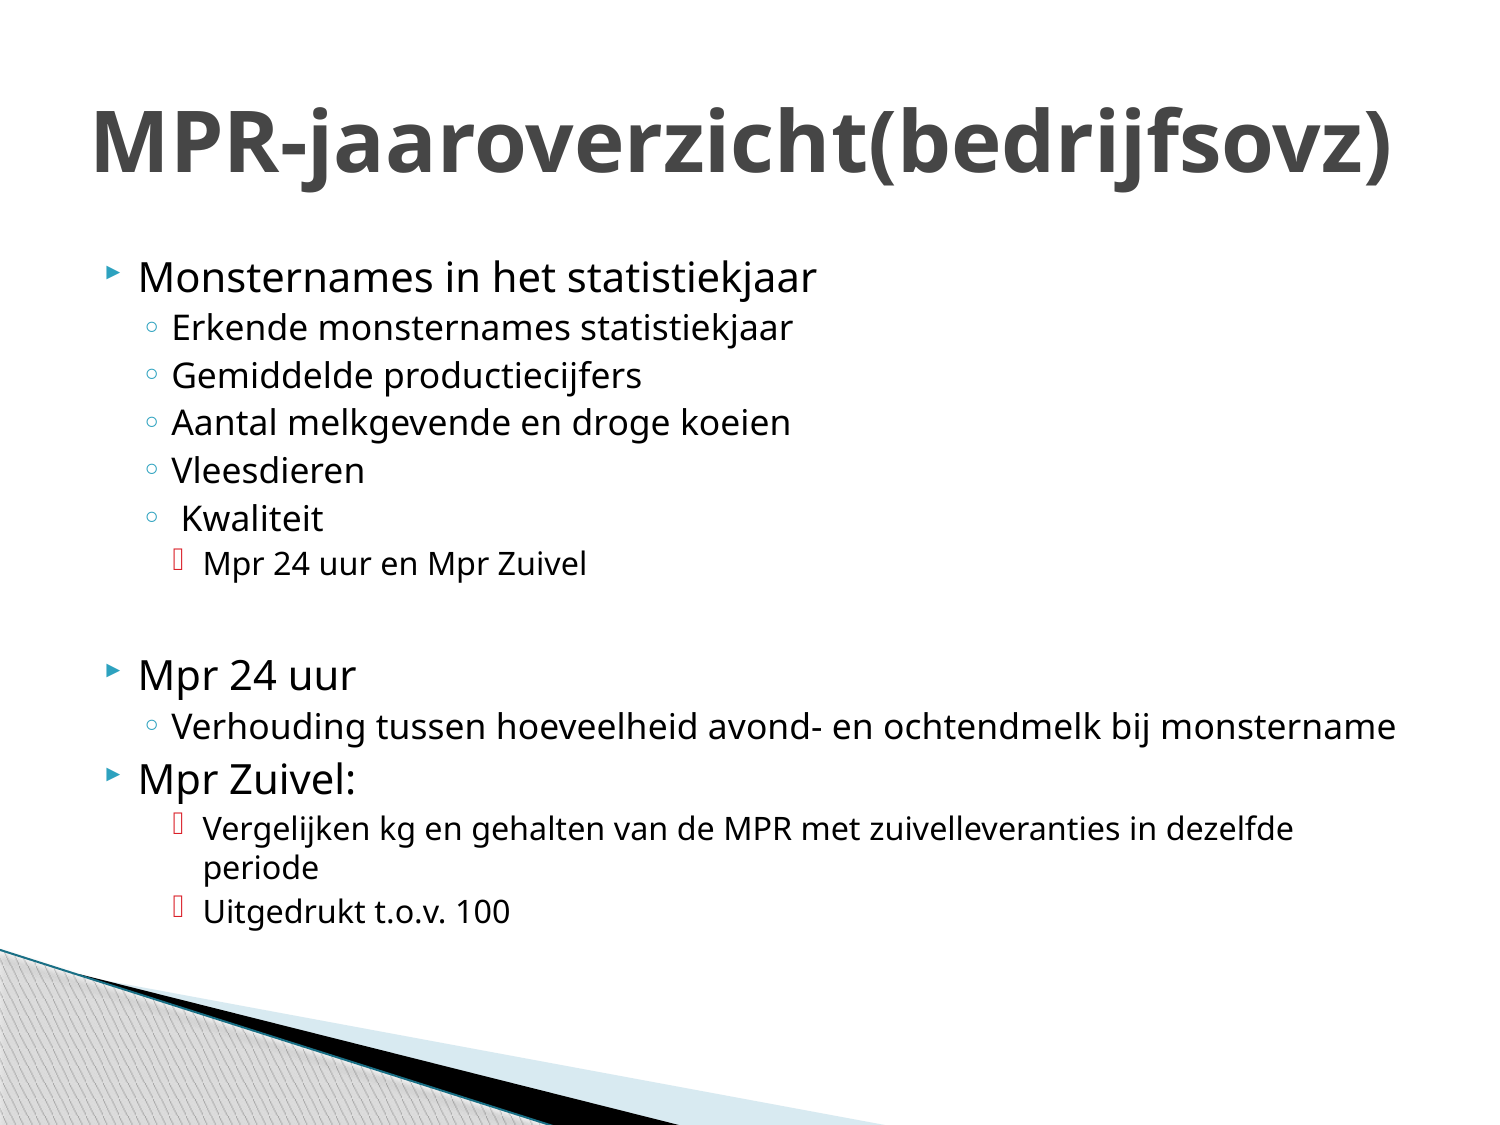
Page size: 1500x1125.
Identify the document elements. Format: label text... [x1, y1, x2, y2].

title MPR-jaaroverzicht(bedrijfsovz) [75, 45, 1425, 233]
list Monsternames in het statistiekjaar Erkende monsternames statistiekjaar Gemiddelde productiecijfers Aantal melkgevende en droge koeien Vleesdieren Kwaliteit Mpr 24 uur en Mpr Zuivel Mpr 24 uur Verhouding tussen hoeveelheid avond- en ochtendmelk bij monstername Mpr Zuivel: Vergelijken kg en gehalten van de MPR met zuivelleveranties in dezelfde periode Uitgedrukt t.o.v. 100 [75, 243, 1425, 986]
